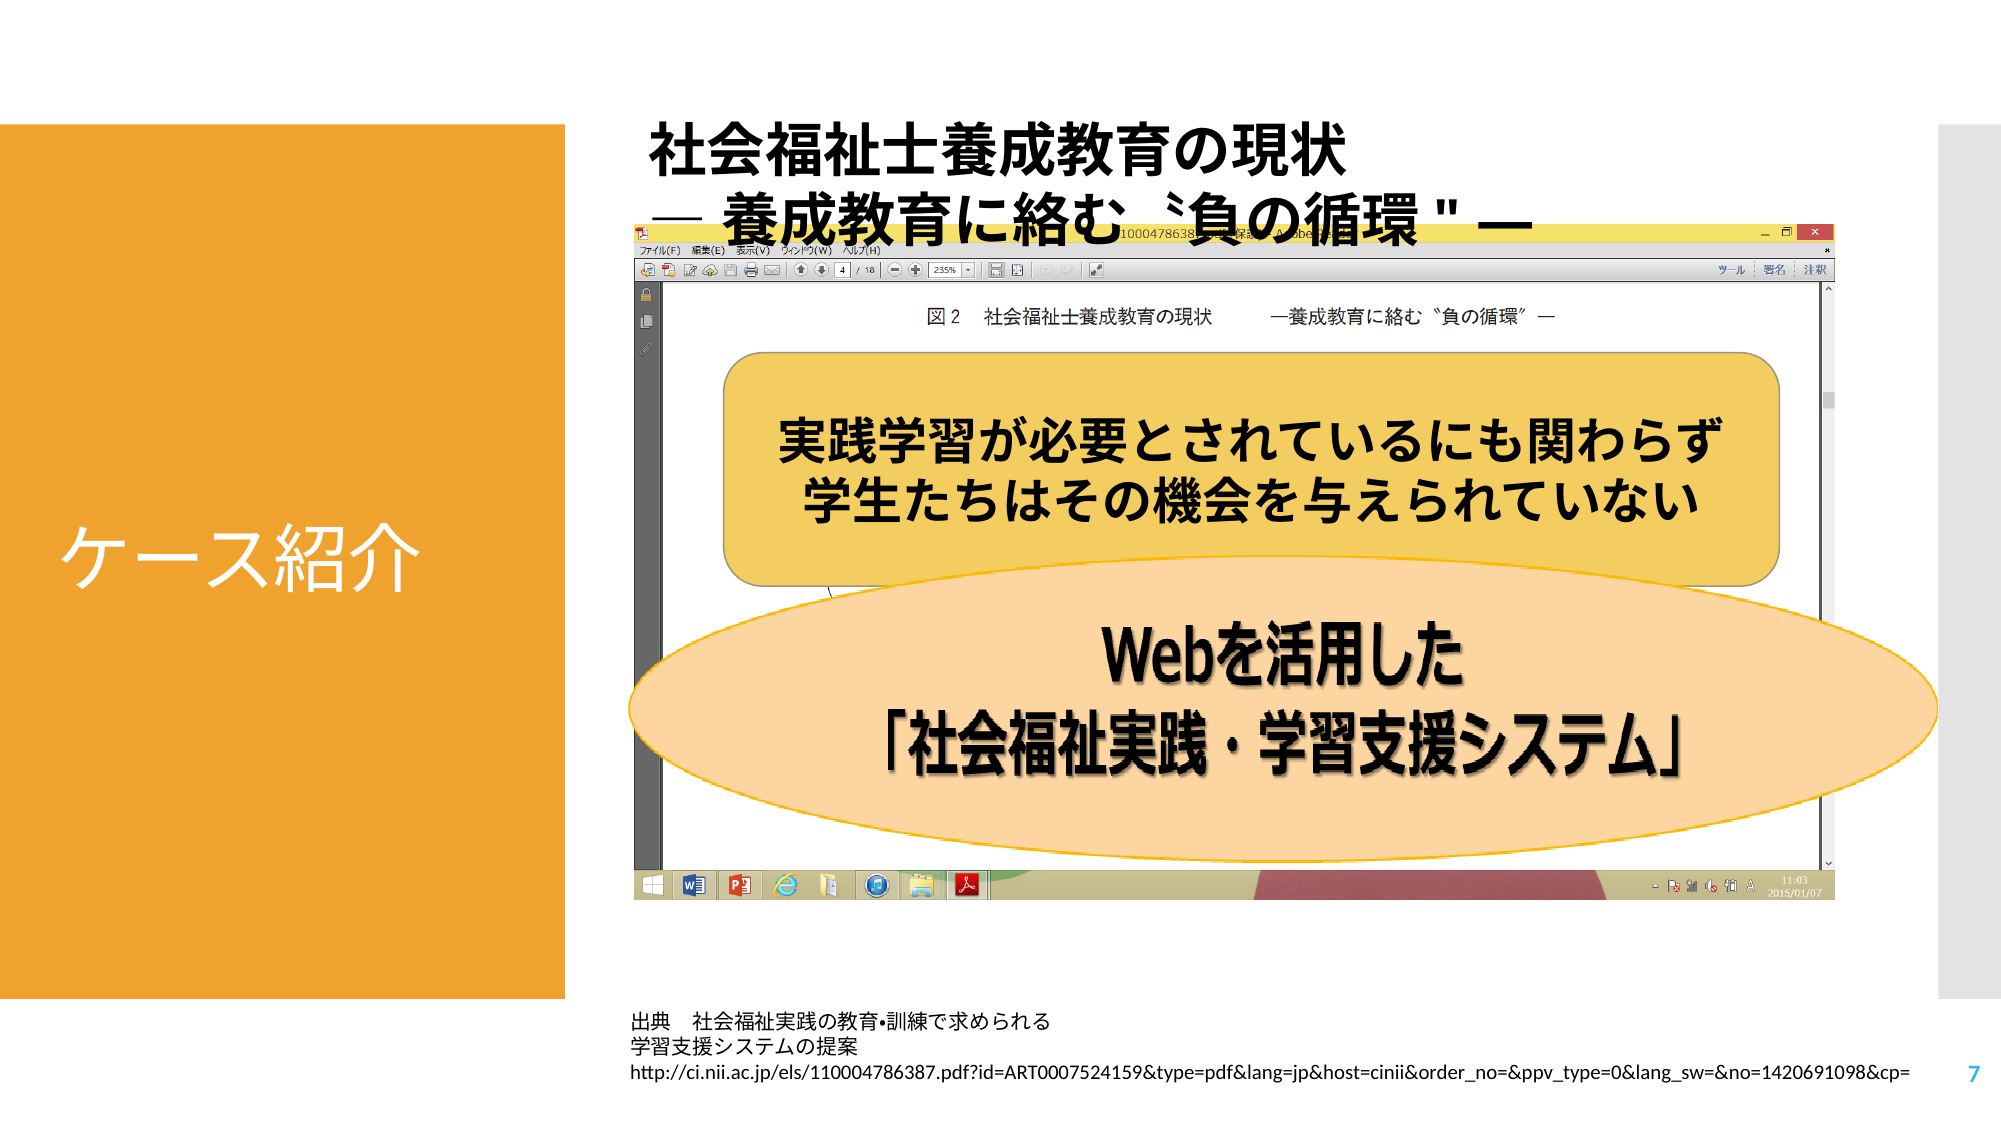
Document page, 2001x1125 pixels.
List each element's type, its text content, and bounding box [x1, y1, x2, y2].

slide_number 7 [1744, 1042, 1996, 1103]
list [634, 223, 1835, 554]
text_box 出典 社会福祉実践の教育・訓練で求められる 学習支援システムの提案 http://ci.nii.ac.jp/els/110004786387.pdf?id=ART0007524159&type=pdf&lang=jp&host=cinii&order_no=&ppv_type=0&lang_sw=&no=1420691098&cp= [615, 1001, 1926, 1091]
picture [627, 554, 1938, 863]
text_box 社会福祉士養成教育の現状 ―養成教育に絡む〝負の循環" ― [634, 105, 1881, 260]
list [634, 863, 1835, 900]
title ケース紹介 [41, 184, 525, 940]
